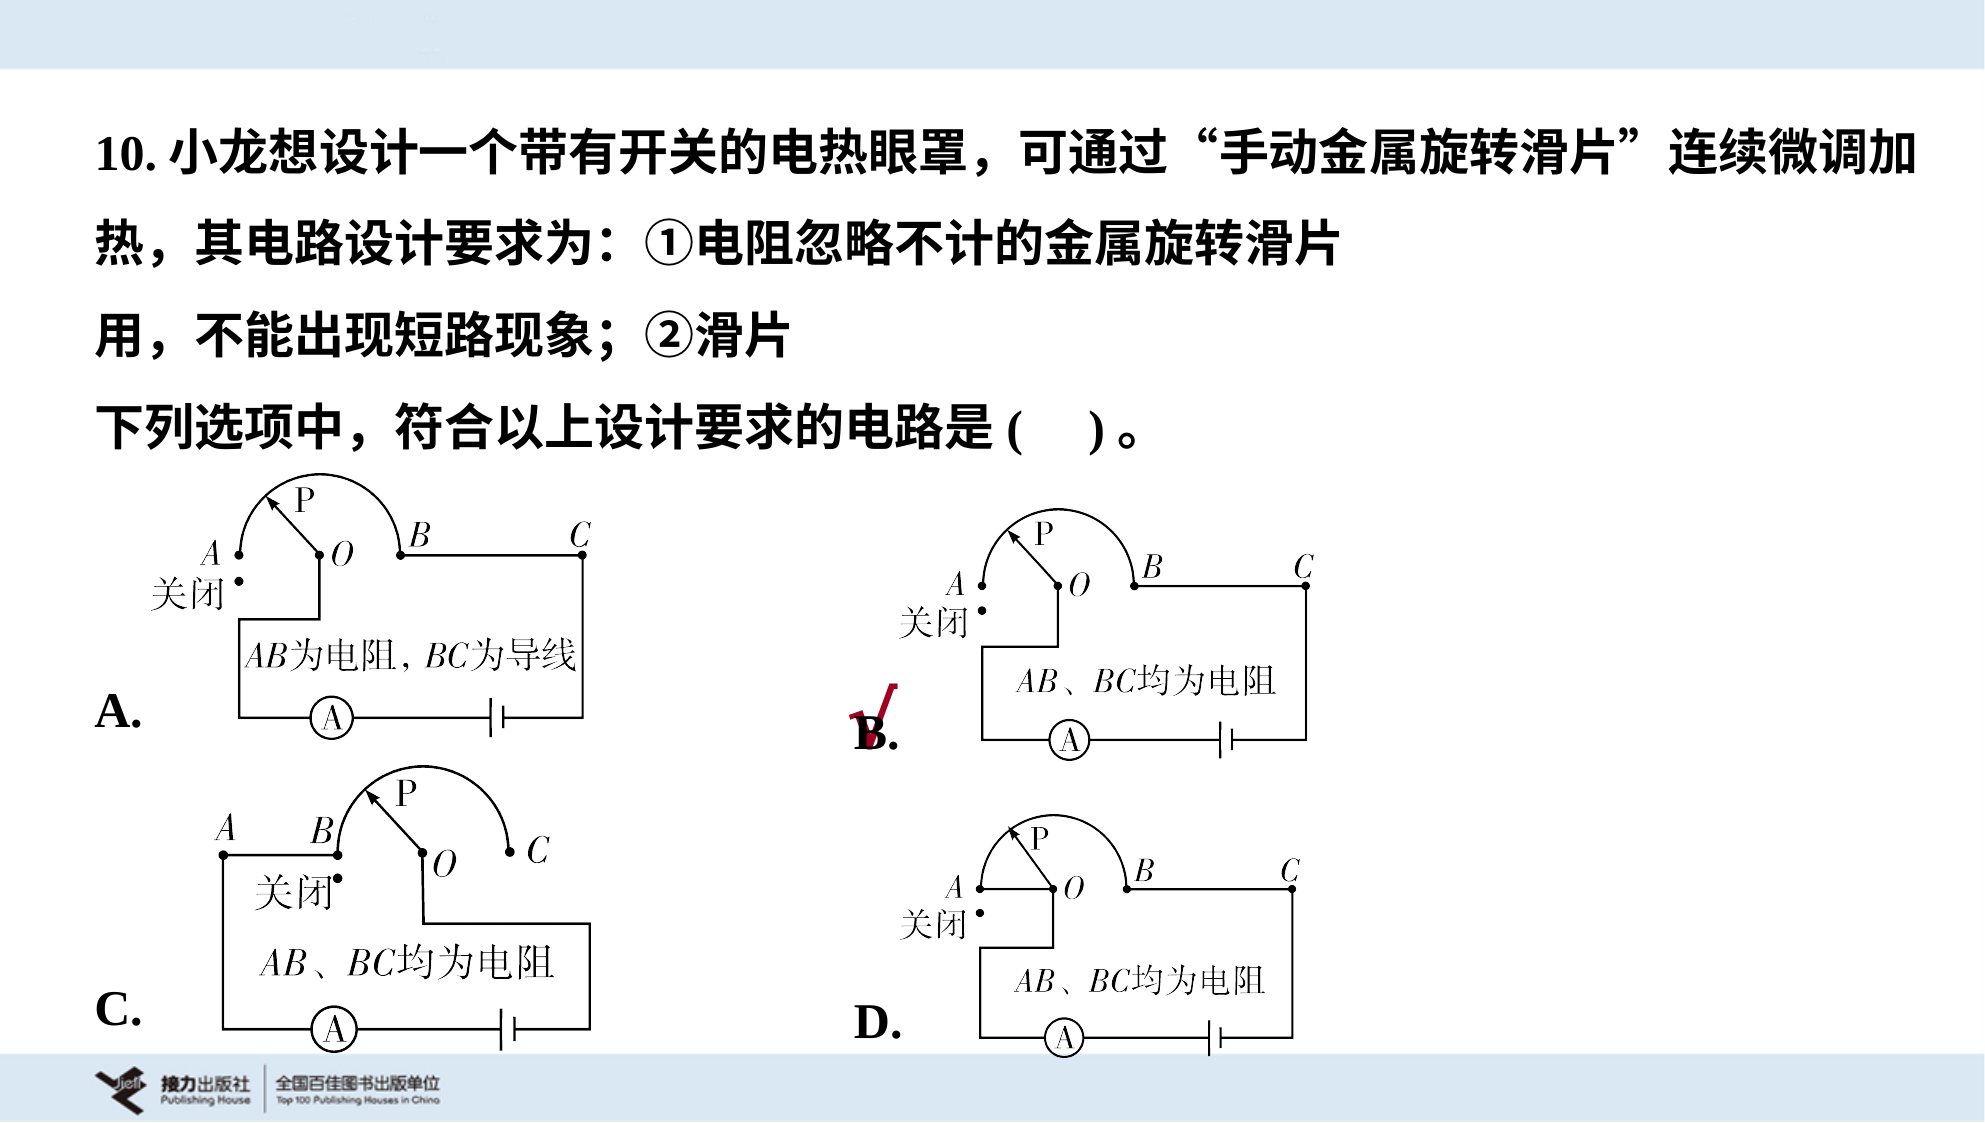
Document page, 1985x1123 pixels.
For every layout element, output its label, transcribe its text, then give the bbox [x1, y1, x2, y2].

picture [0, 0, 1985, 1122]
text_box A. C. [94, 449, 1891, 1058]
text_box √ [846, 671, 854, 765]
text_box B. D. [854, 450, 1283, 1070]
